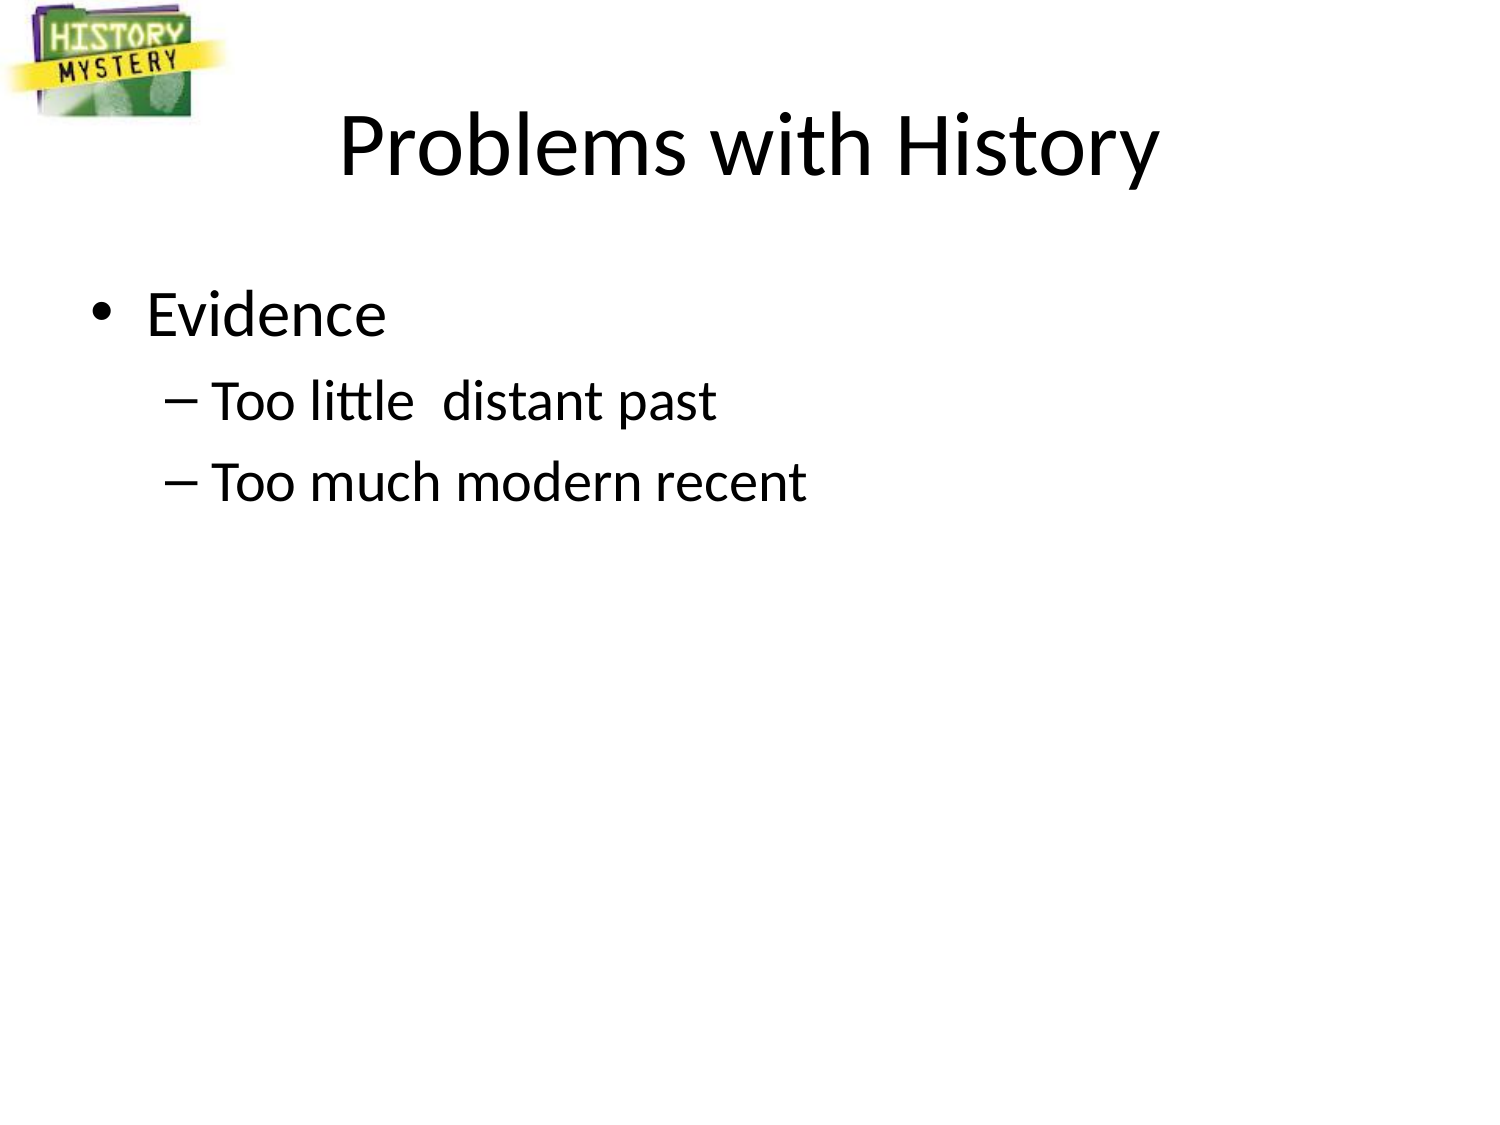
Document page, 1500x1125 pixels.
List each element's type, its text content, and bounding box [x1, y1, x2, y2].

list Evidence Too little distant past Too much modern recent [75, 262, 1425, 1005]
title Problems with History [75, 45, 1425, 233]
picture [0, 0, 235, 138]
